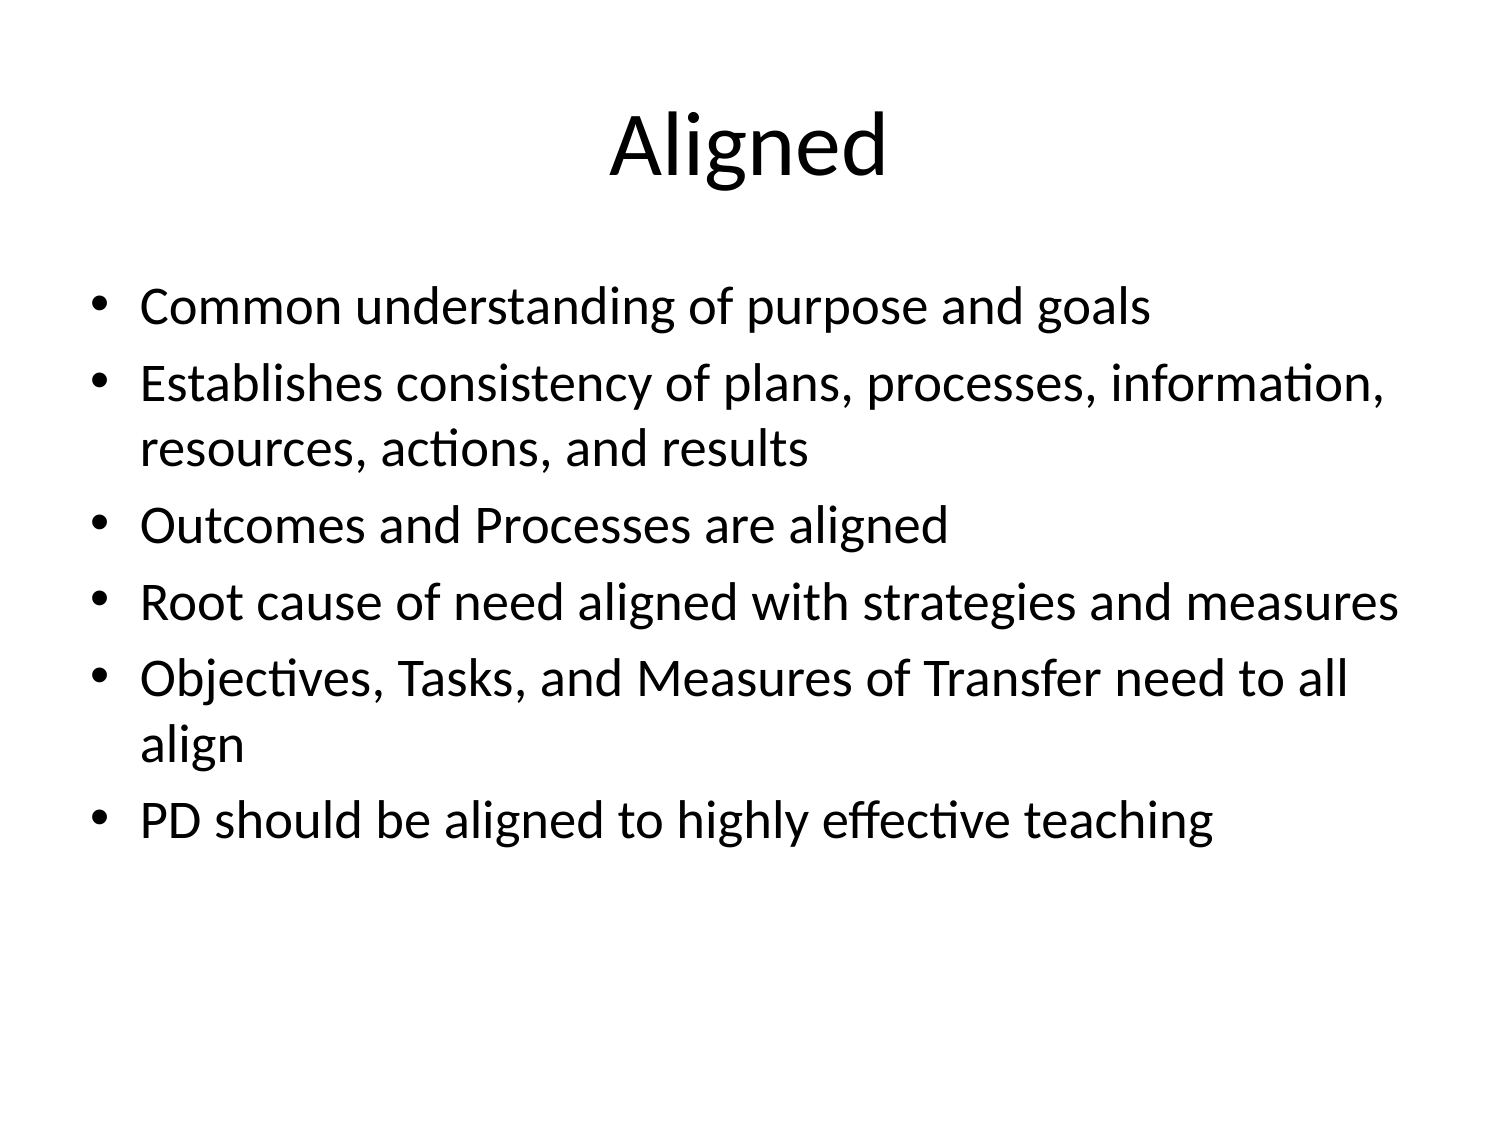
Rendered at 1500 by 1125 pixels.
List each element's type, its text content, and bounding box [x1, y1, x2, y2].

title Aligned [75, 45, 1425, 233]
list Common understanding of purpose and goals Establishes consistency of plans, processes, information, resources, actions, and results Outcomes and Processes are aligned Root cause of need aligned with strategies and measures Objectives, Tasks, and Measures of Transfer need to all align PD should be aligned to highly effective teaching [75, 262, 1425, 1005]
